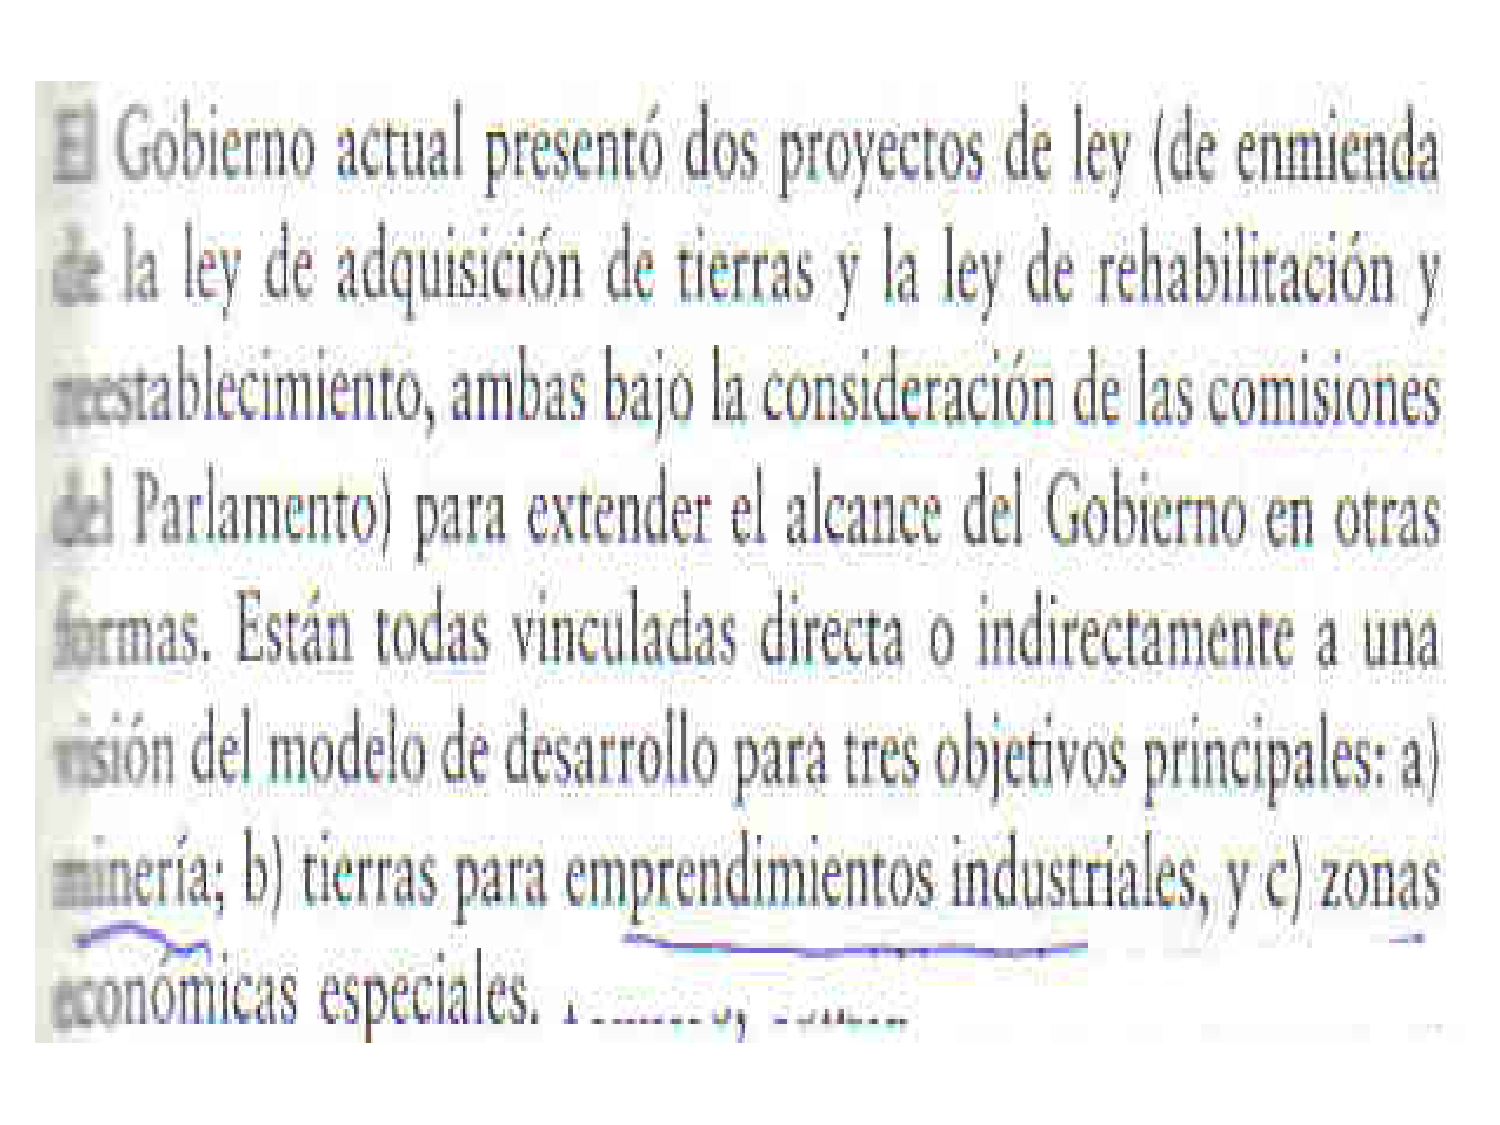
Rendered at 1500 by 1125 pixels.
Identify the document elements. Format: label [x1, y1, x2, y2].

picture [34, 81, 1466, 1044]
